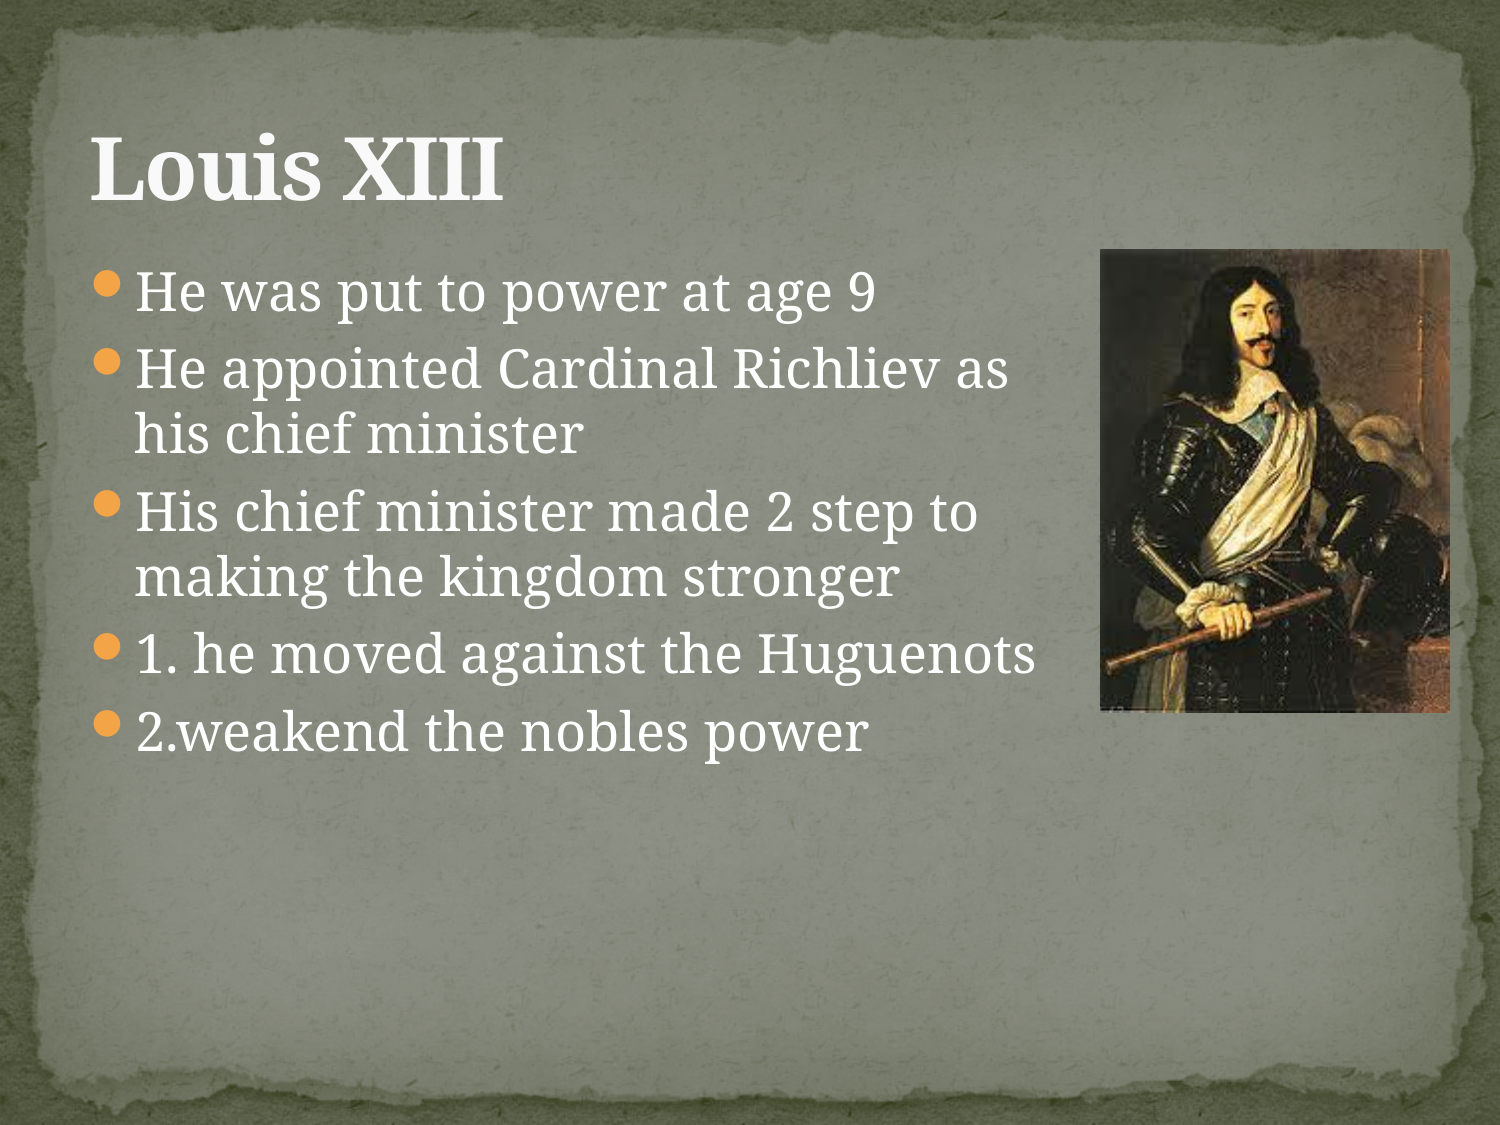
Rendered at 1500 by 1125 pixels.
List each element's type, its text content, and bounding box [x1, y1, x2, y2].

picture [1100, 249, 1450, 713]
list He was put to power at age 9 He appointed Cardinal Richliev as his chief minister His chief minister made 2 step to making the kingdom stronger 1. he moved against the Huguenots 2.weakend the nobles power [75, 249, 1063, 913]
title Louis XIII [74, 24, 1425, 225]
